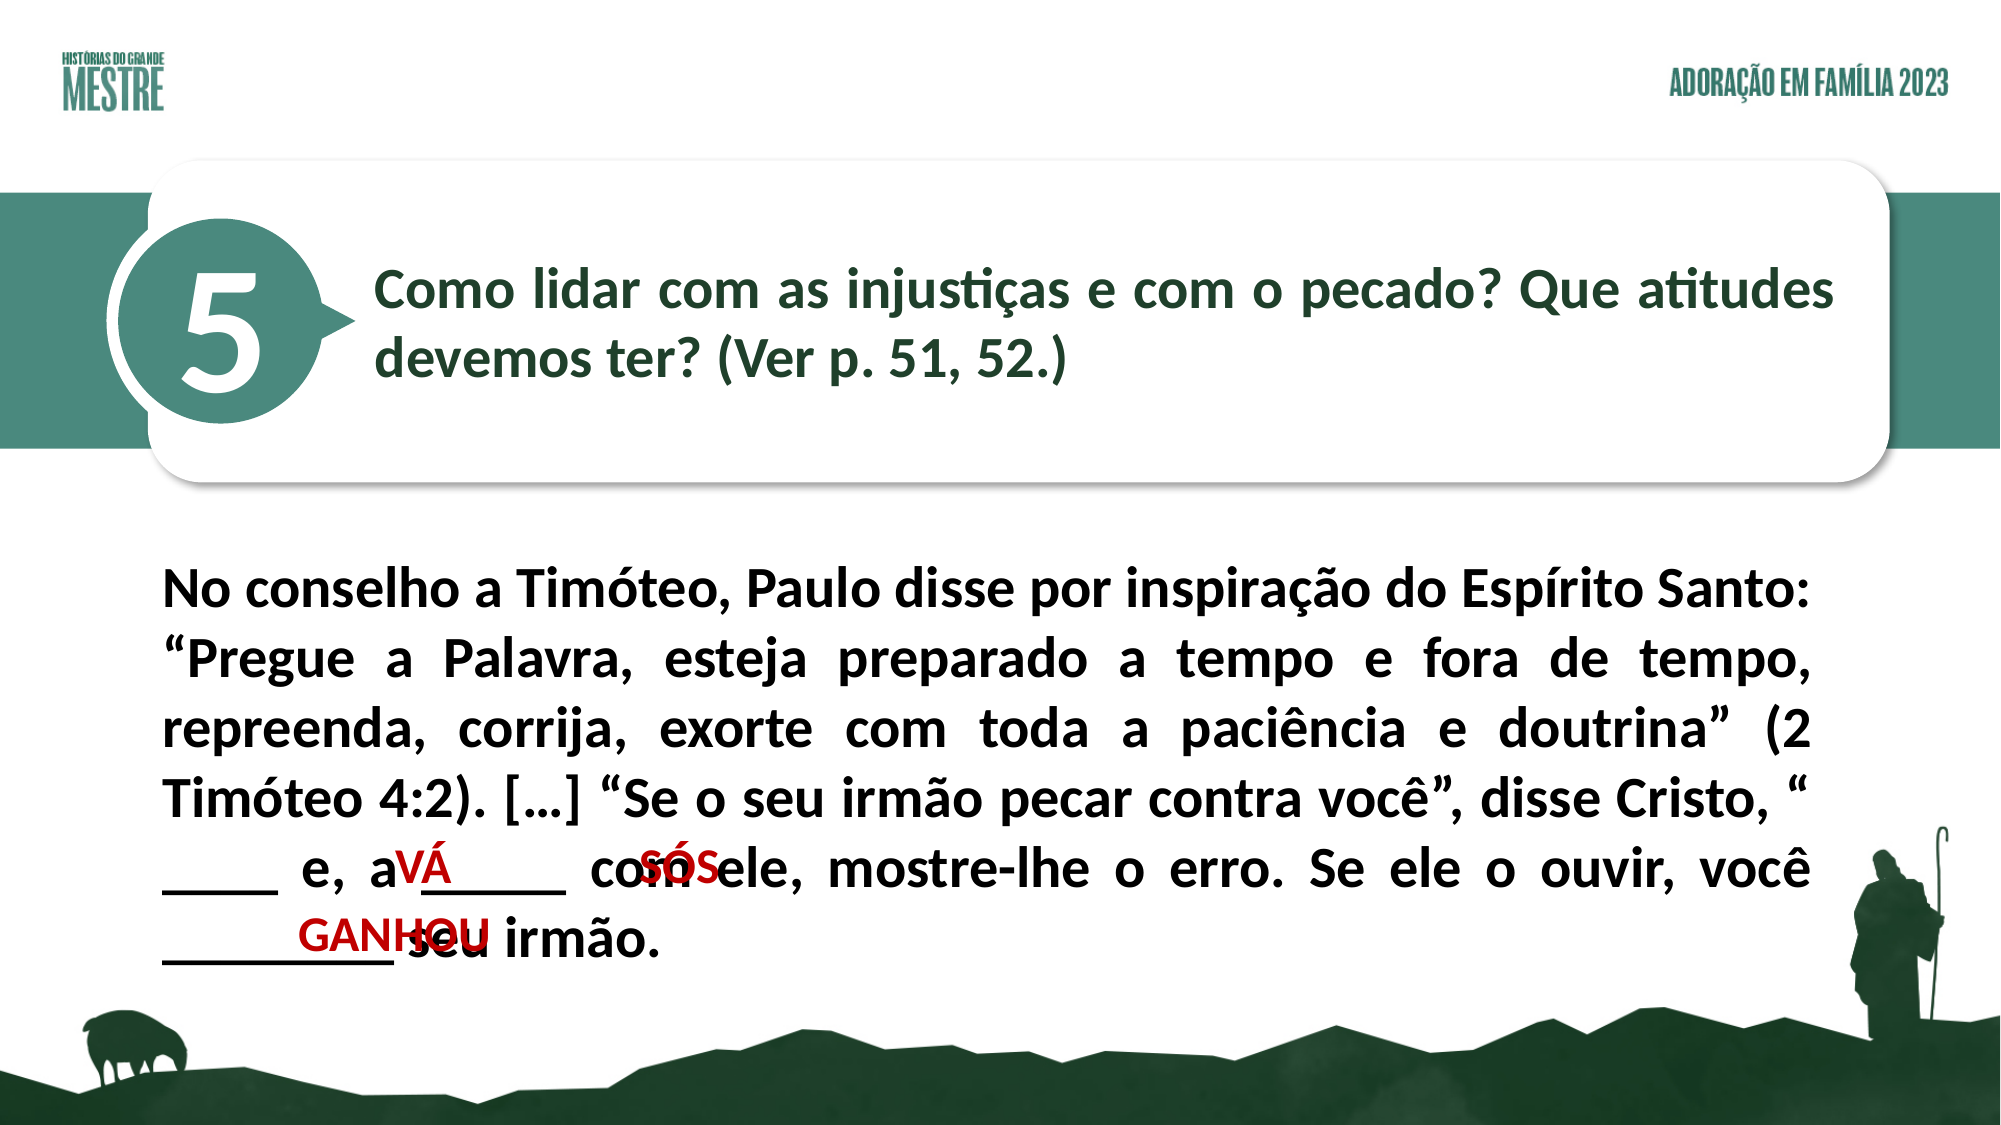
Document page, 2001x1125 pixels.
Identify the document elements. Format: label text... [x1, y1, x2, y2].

text_box SÓS [624, 825, 744, 901]
text_box No conselho a Timóteo, Paulo disse por inspiração do Espírito Santo: “Pregue a Palavra, esteja preparado a tempo e fora de tempo, repreenda, corrija, exorte com toda a paciência e doutrina” (2 Timóteo 4:2). […] “Se o seu irmão pecar contra você”, disse Cristo, “ ____ e, a _____ com ele, mostre-lhe o erro. Se ele o ouvir, você ________ seu irmão. [147, 541, 1828, 977]
picture [0, 0, 2001, 1125]
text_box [0, 160, 2000, 483]
text_box VÁ [380, 825, 490, 901]
text_box GANHOU [283, 894, 529, 970]
